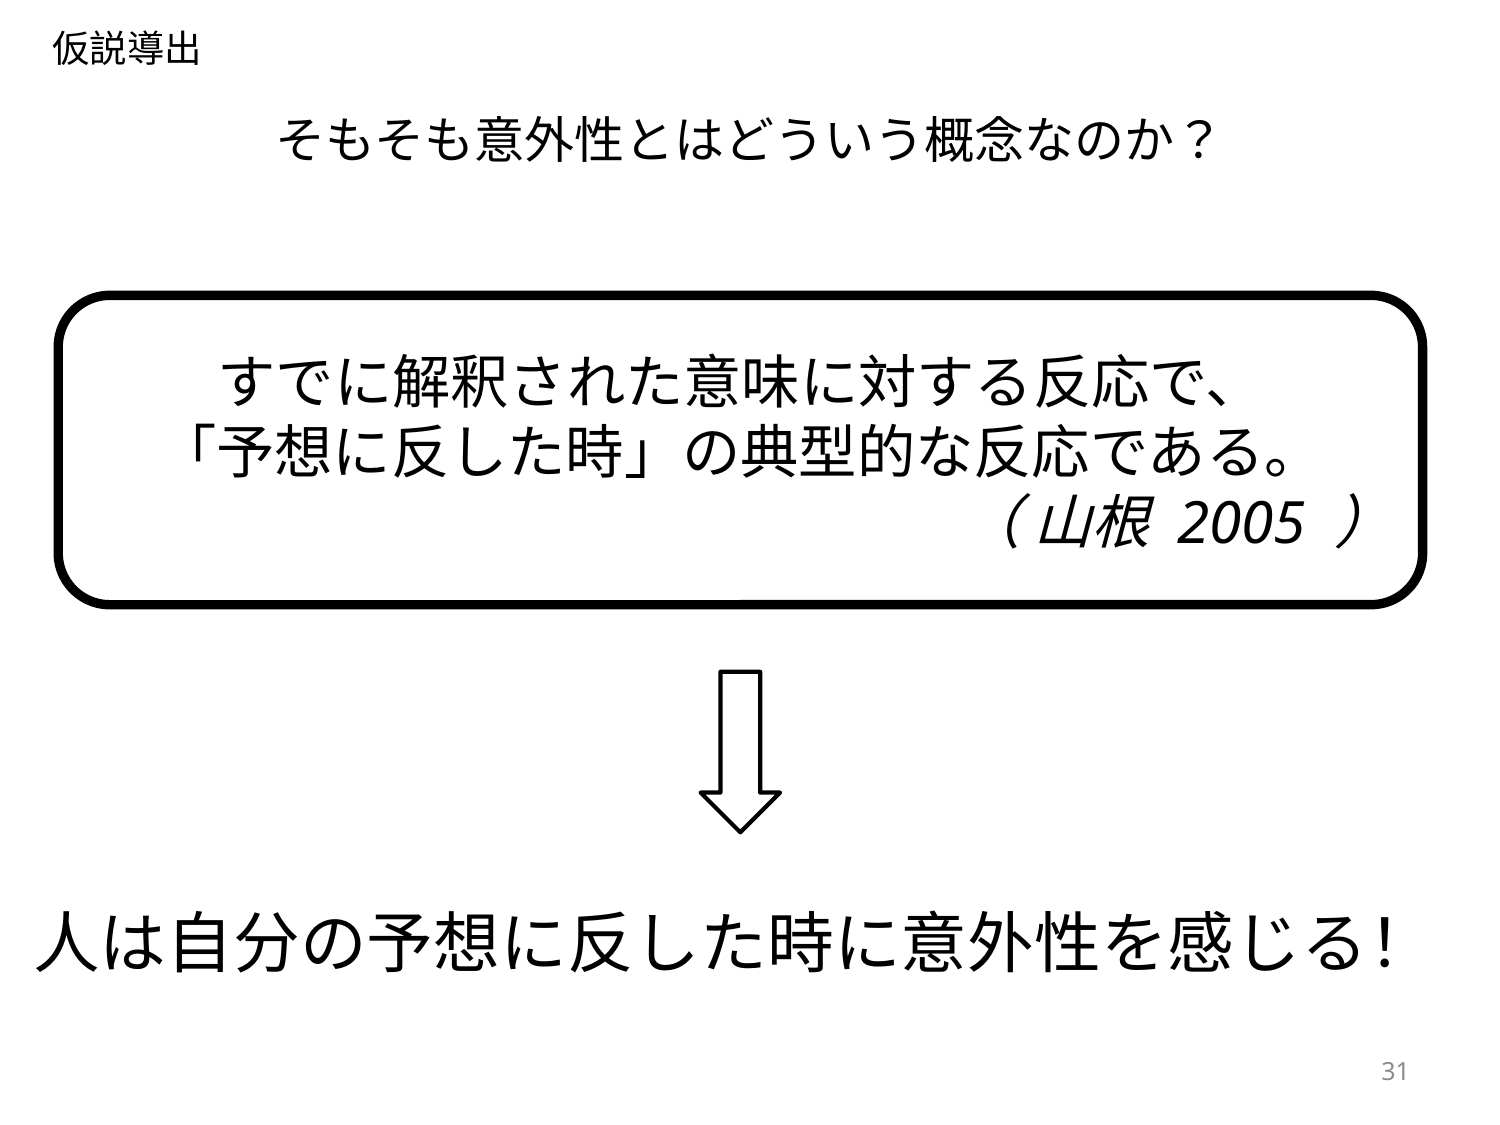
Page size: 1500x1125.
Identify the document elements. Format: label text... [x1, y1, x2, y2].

text_box [698, 669, 782, 835]
text_box 人は自分の予想に反した時に意外性を感じる！ [17, 893, 1451, 989]
slide_number 31 [1074, 1042, 1425, 1103]
text_box すでに解釈された意味に対する反応で、 「予想に反した時」の典型的な反応である。 （ 山根 2005 ） [56, 293, 1425, 607]
title そもそも意外性とはどういう概念なのか？ [75, 45, 1425, 233]
text_box 仮説導出 [30, 7, 224, 88]
